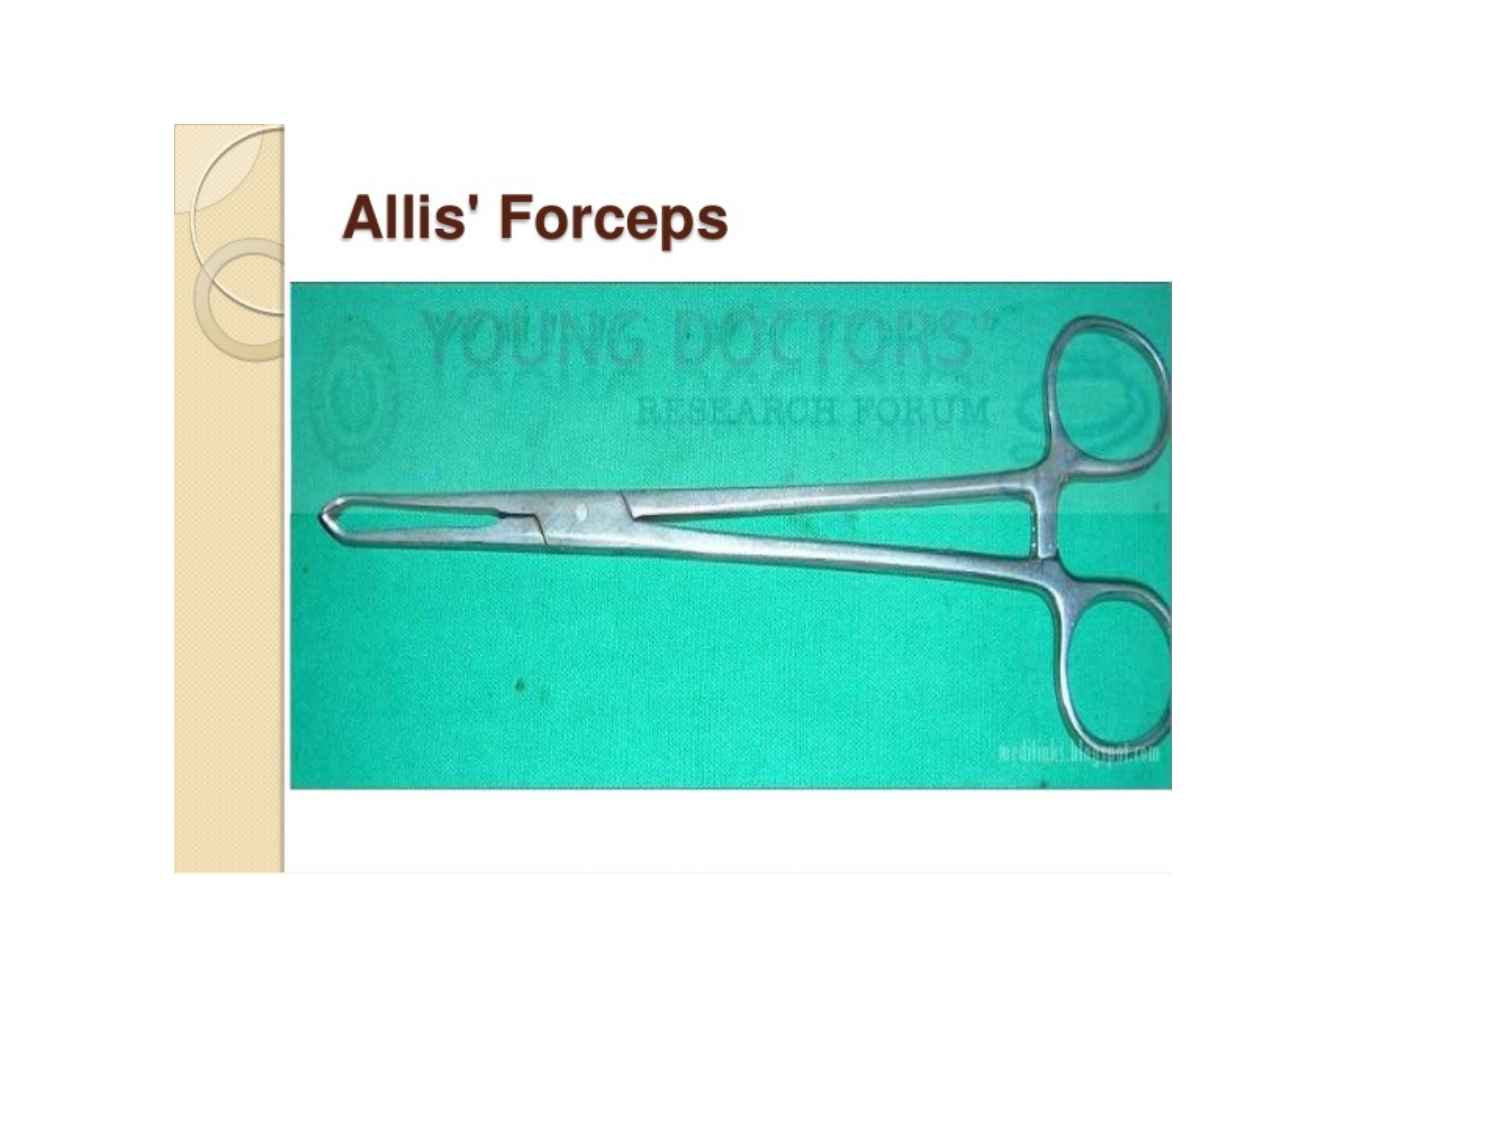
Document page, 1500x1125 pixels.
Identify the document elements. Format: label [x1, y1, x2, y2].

picture [174, 124, 1172, 874]
